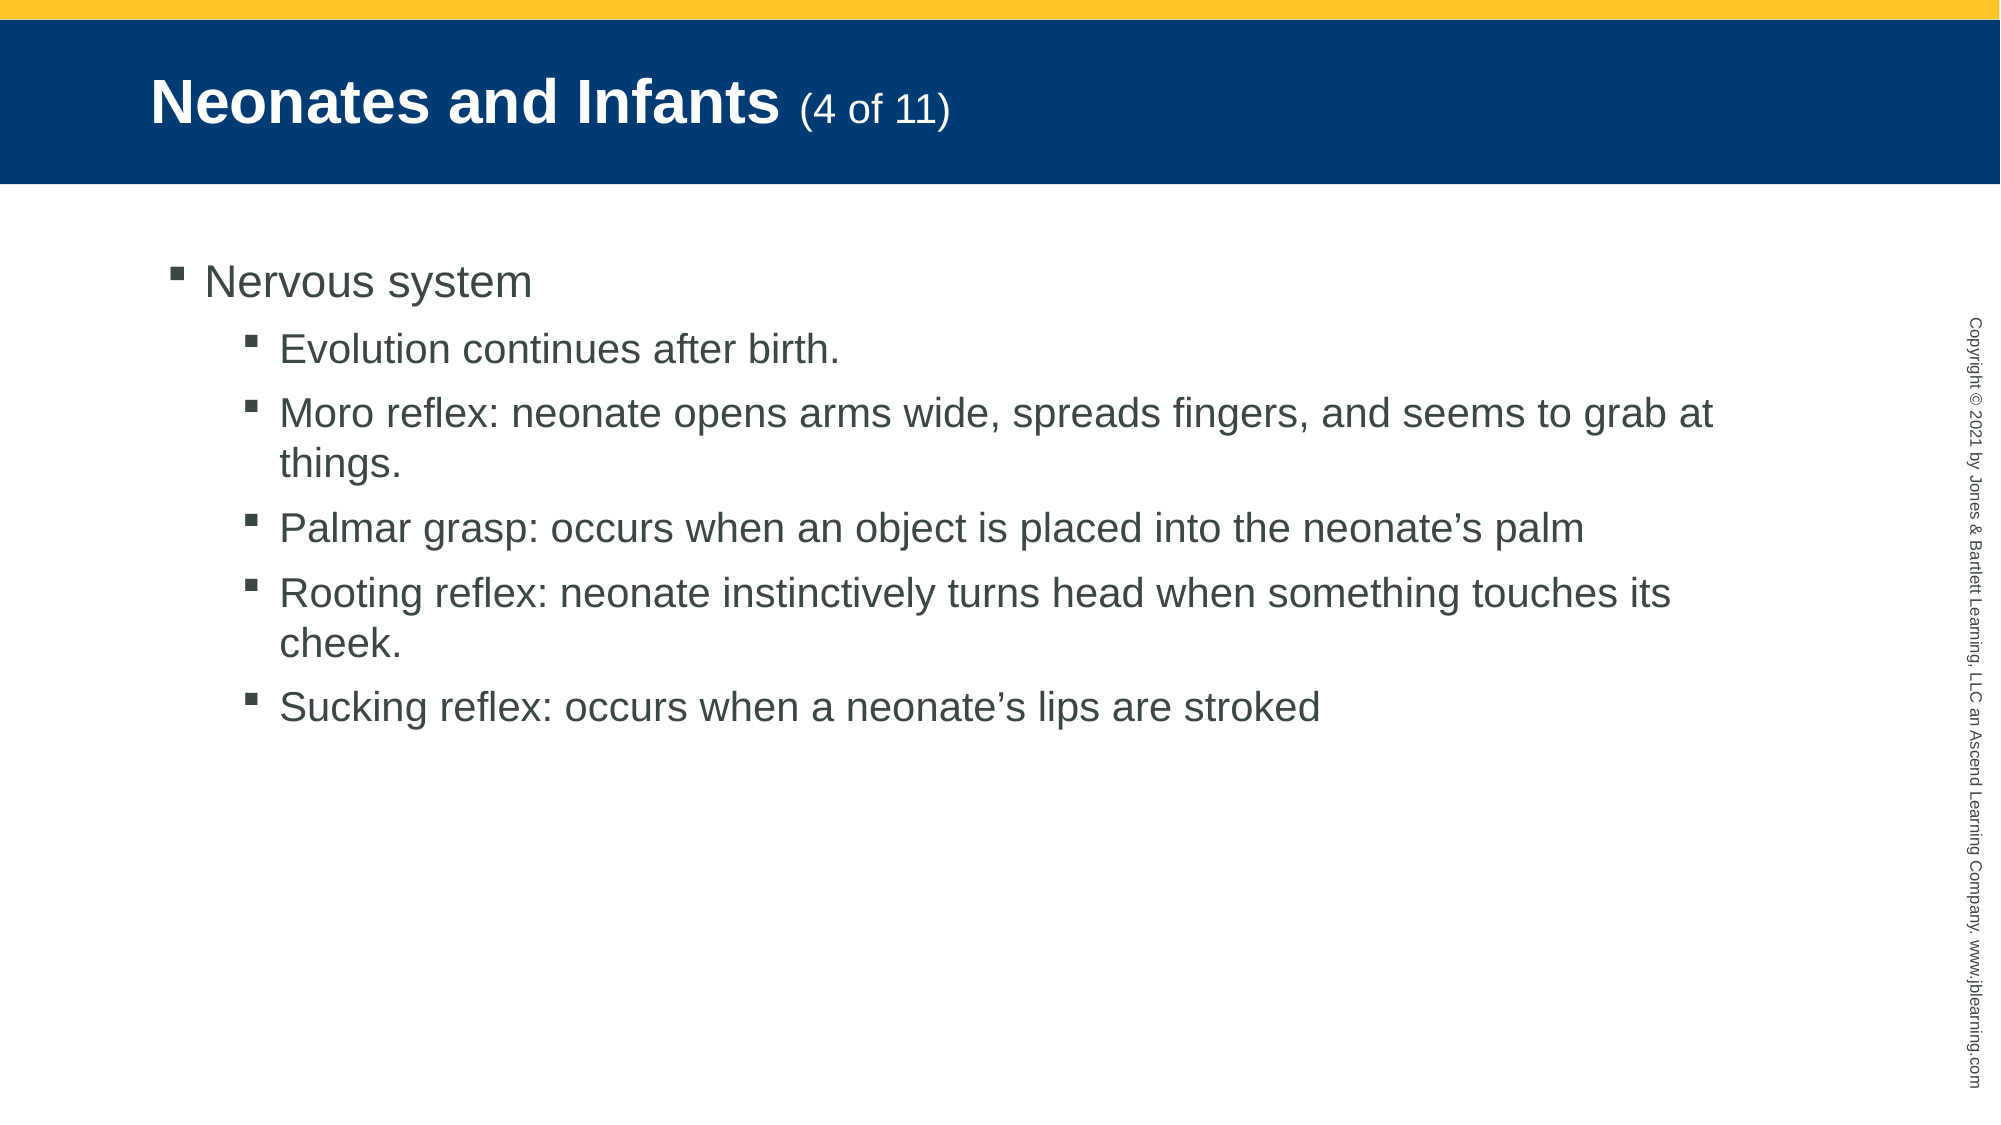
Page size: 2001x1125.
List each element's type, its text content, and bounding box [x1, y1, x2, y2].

title Neonates and Infants (4 of 11) [0, 19, 2000, 185]
list Nervous system Evolution continues after birth. Moro reflex: neonate opens arms wide, spreads fingers, and seems to grab at things. Palmar grasp: occurs when an object is placed into the neonate’s palm Rooting reflex: neonate instinctively turns head when something touches its cheek. Sucking reflex: occurs when a neonate’s lips are stroked [151, 244, 1840, 1016]
